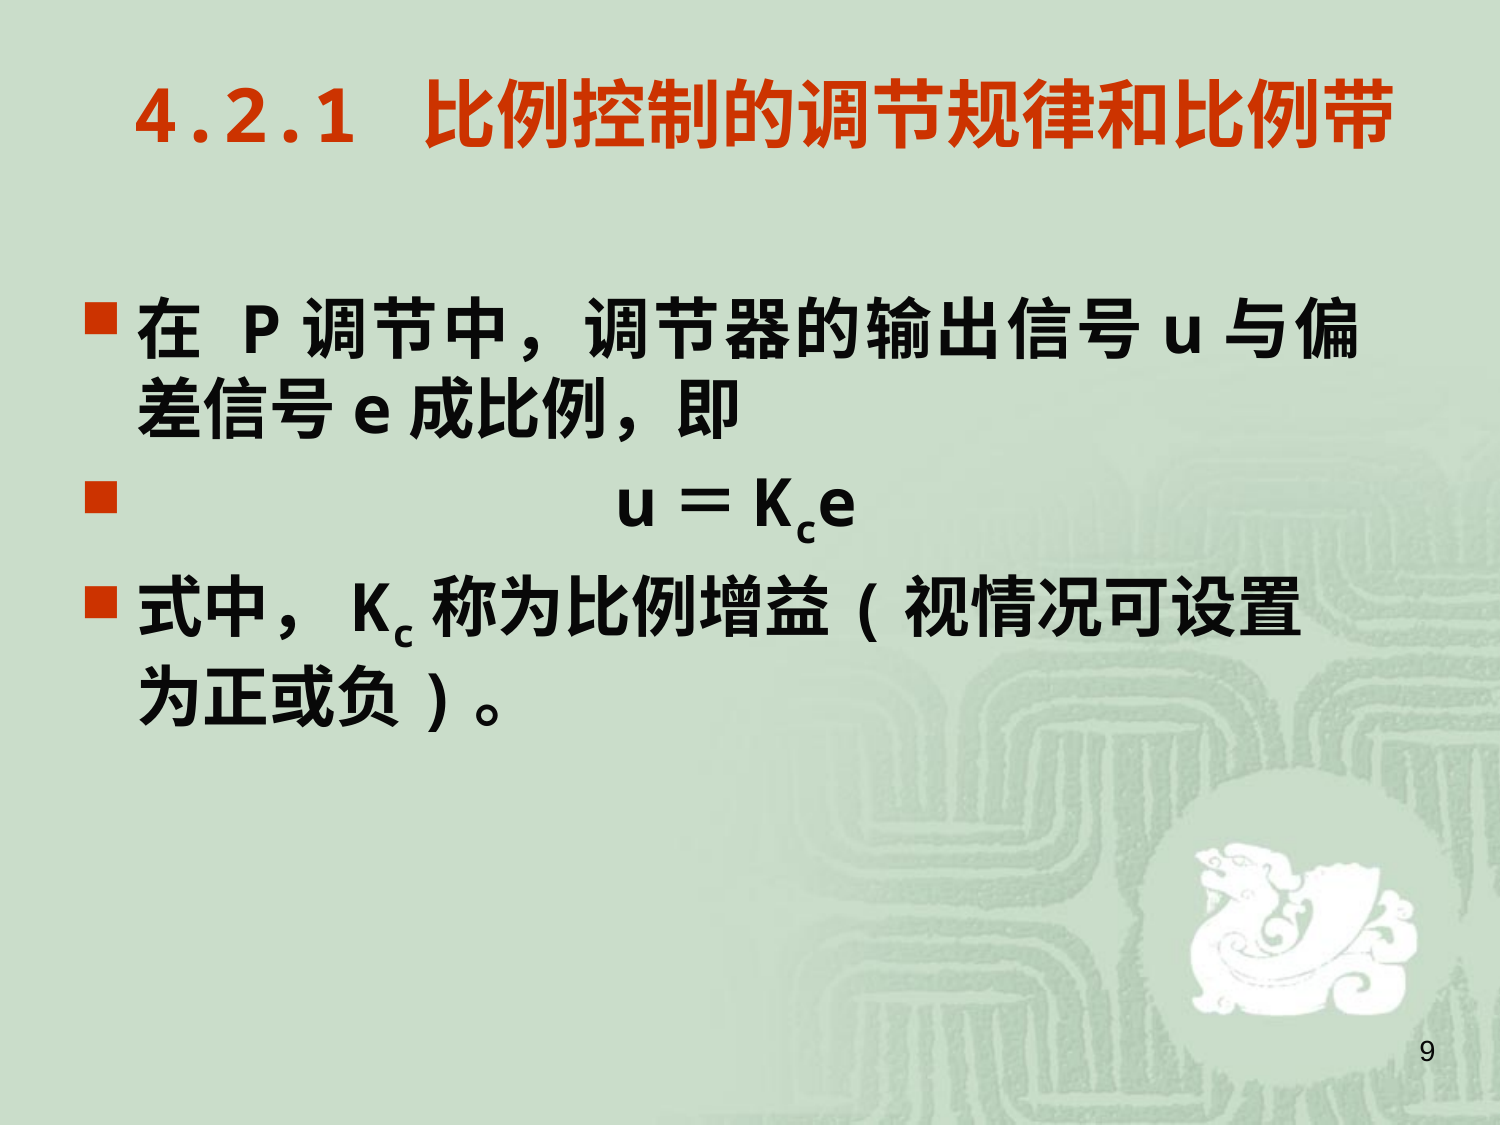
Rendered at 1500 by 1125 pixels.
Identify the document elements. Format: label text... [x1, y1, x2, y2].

list 在 P调节中，调节器的输出信号u与偏差信号e成比例，即 u＝Kce 式中，Kc称为比例增益(视情况可设置为正或负)。 [64, 279, 1376, 989]
title 4.2.1 比例控制的调节规律和比例带 [64, 113, 1466, 202]
picture [0, 0, 1500, 1125]
slide_number 9 [1074, 1024, 1451, 1103]
